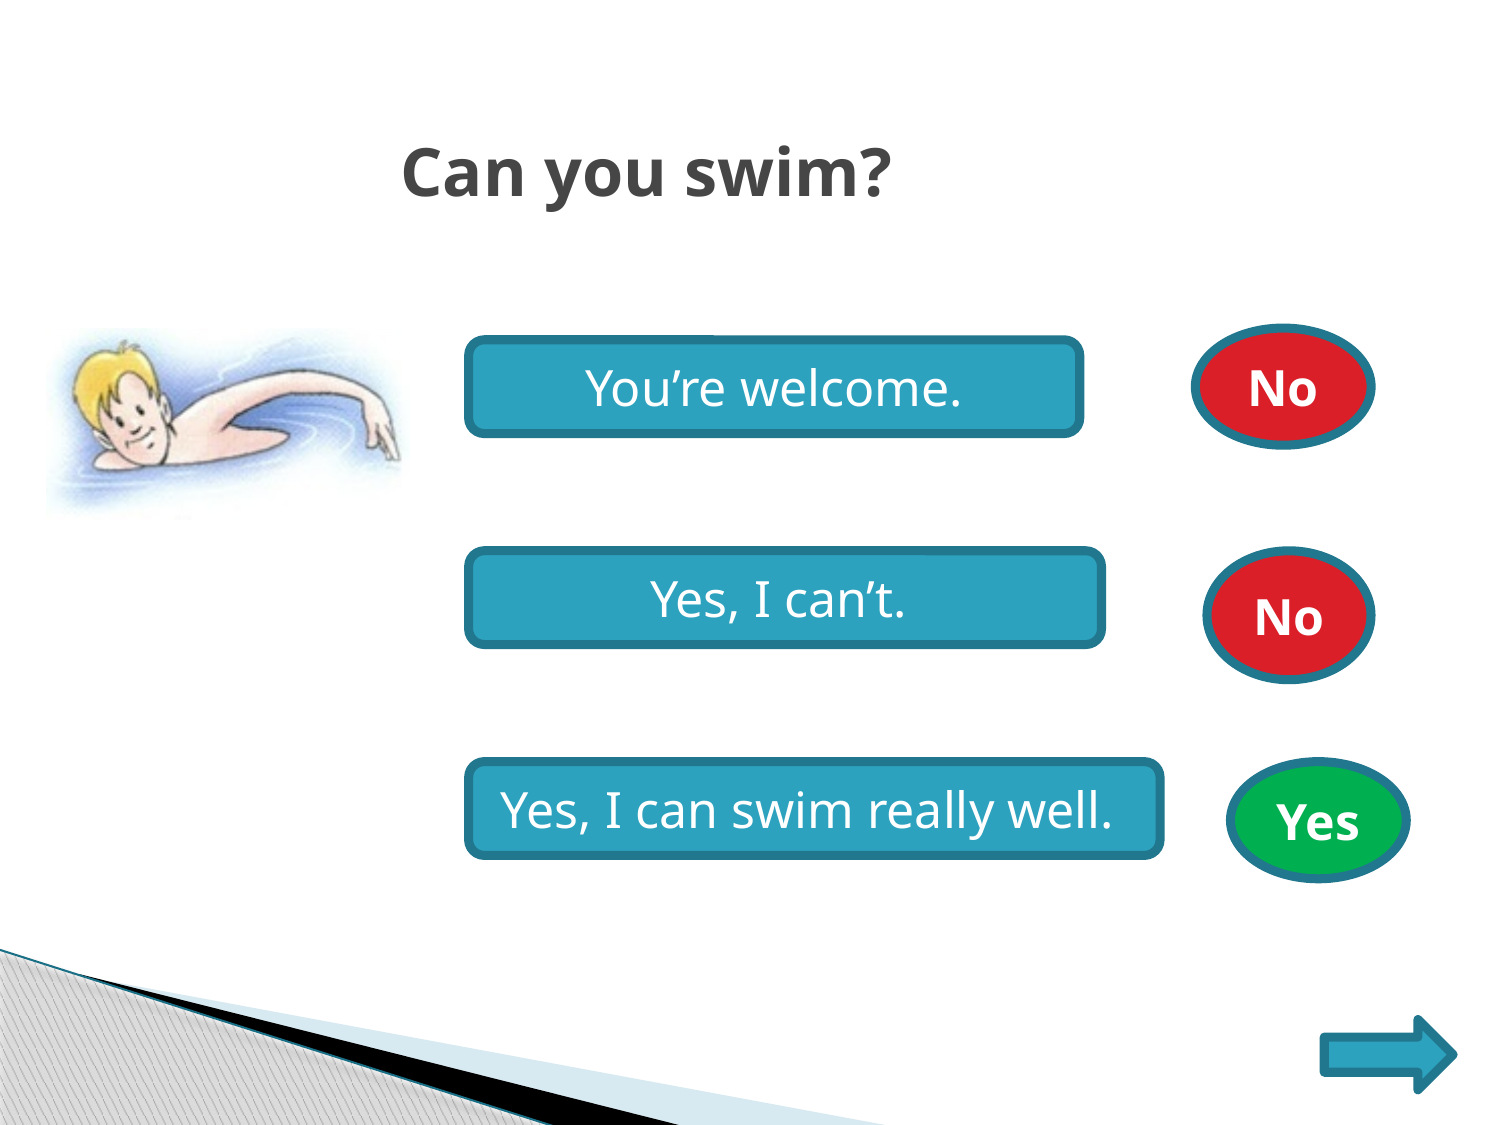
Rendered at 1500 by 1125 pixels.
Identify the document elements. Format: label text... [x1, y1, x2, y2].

text_box Yes, I can swim really well. [464, 757, 1165, 860]
text_box No [1202, 546, 1376, 685]
text_box No [1190, 323, 1376, 450]
text_box [1319, 1015, 1458, 1095]
picture [46, 327, 410, 520]
text_box You’re welcome. [464, 335, 1085, 439]
text_box Yes [1225, 757, 1411, 884]
text_box Yes, I can’t. [464, 546, 1107, 650]
title Can you swim? [23, 70, 1465, 270]
